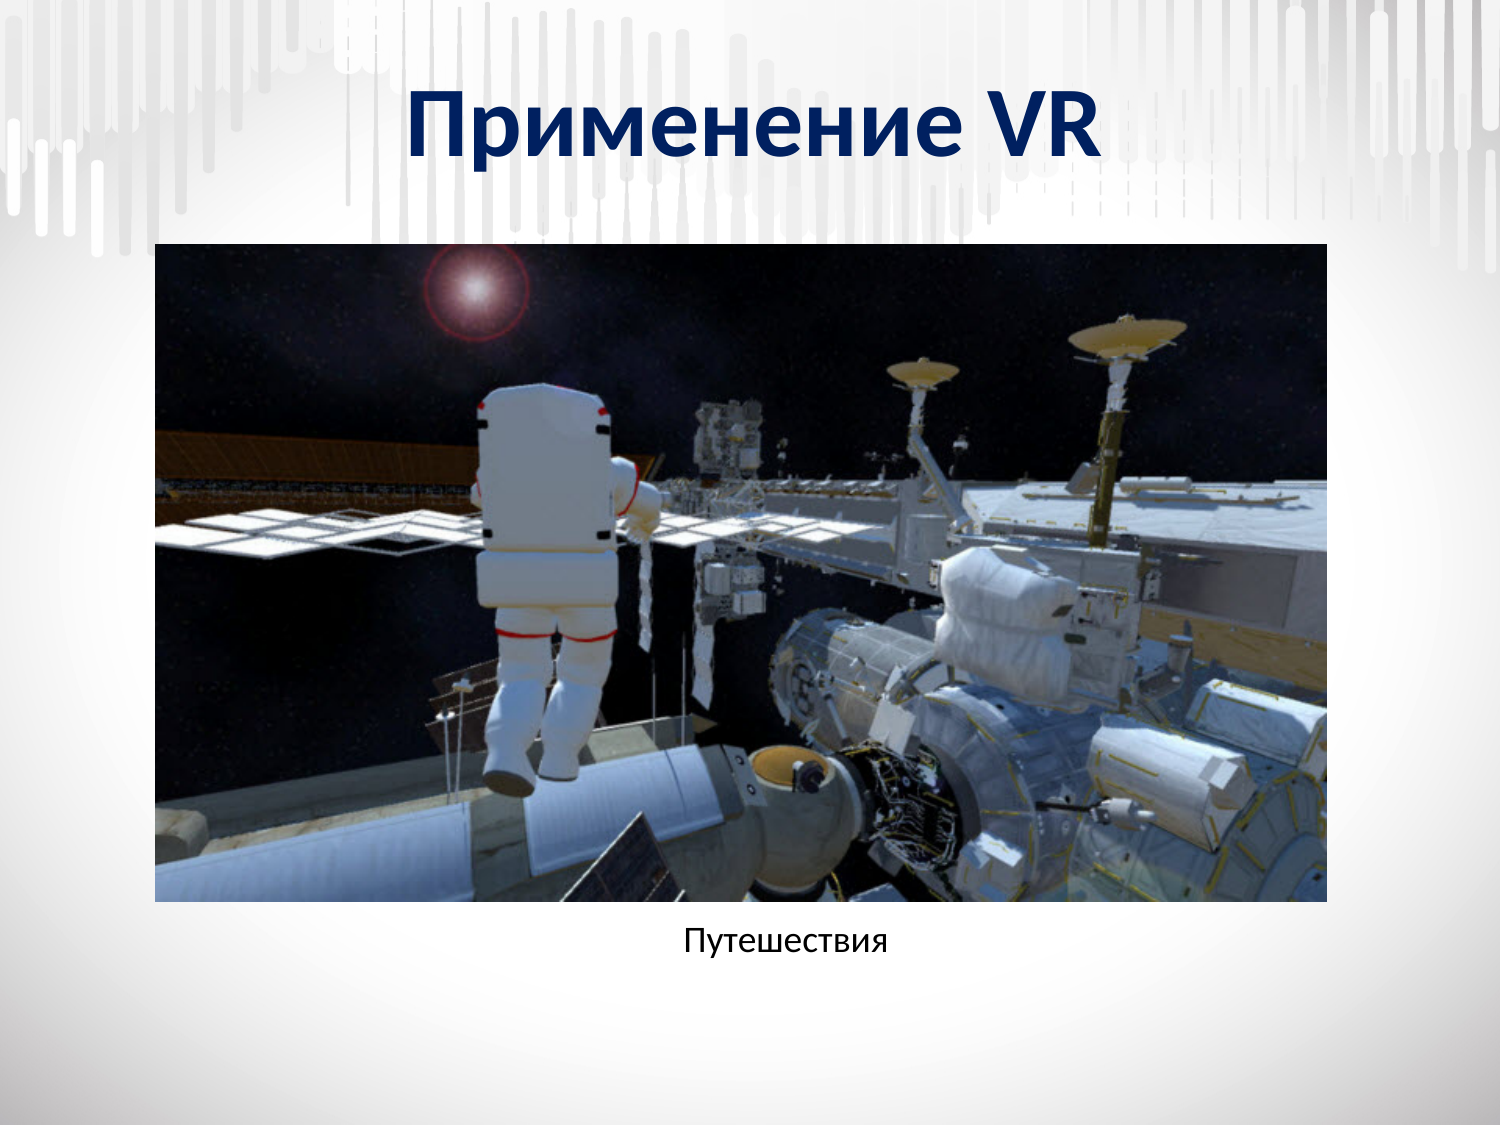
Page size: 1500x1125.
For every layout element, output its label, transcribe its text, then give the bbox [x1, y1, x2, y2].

title Применение VR [107, 58, 1402, 190]
picture [0, 0, 1500, 1125]
text_box Путешествия [441, 907, 1131, 968]
